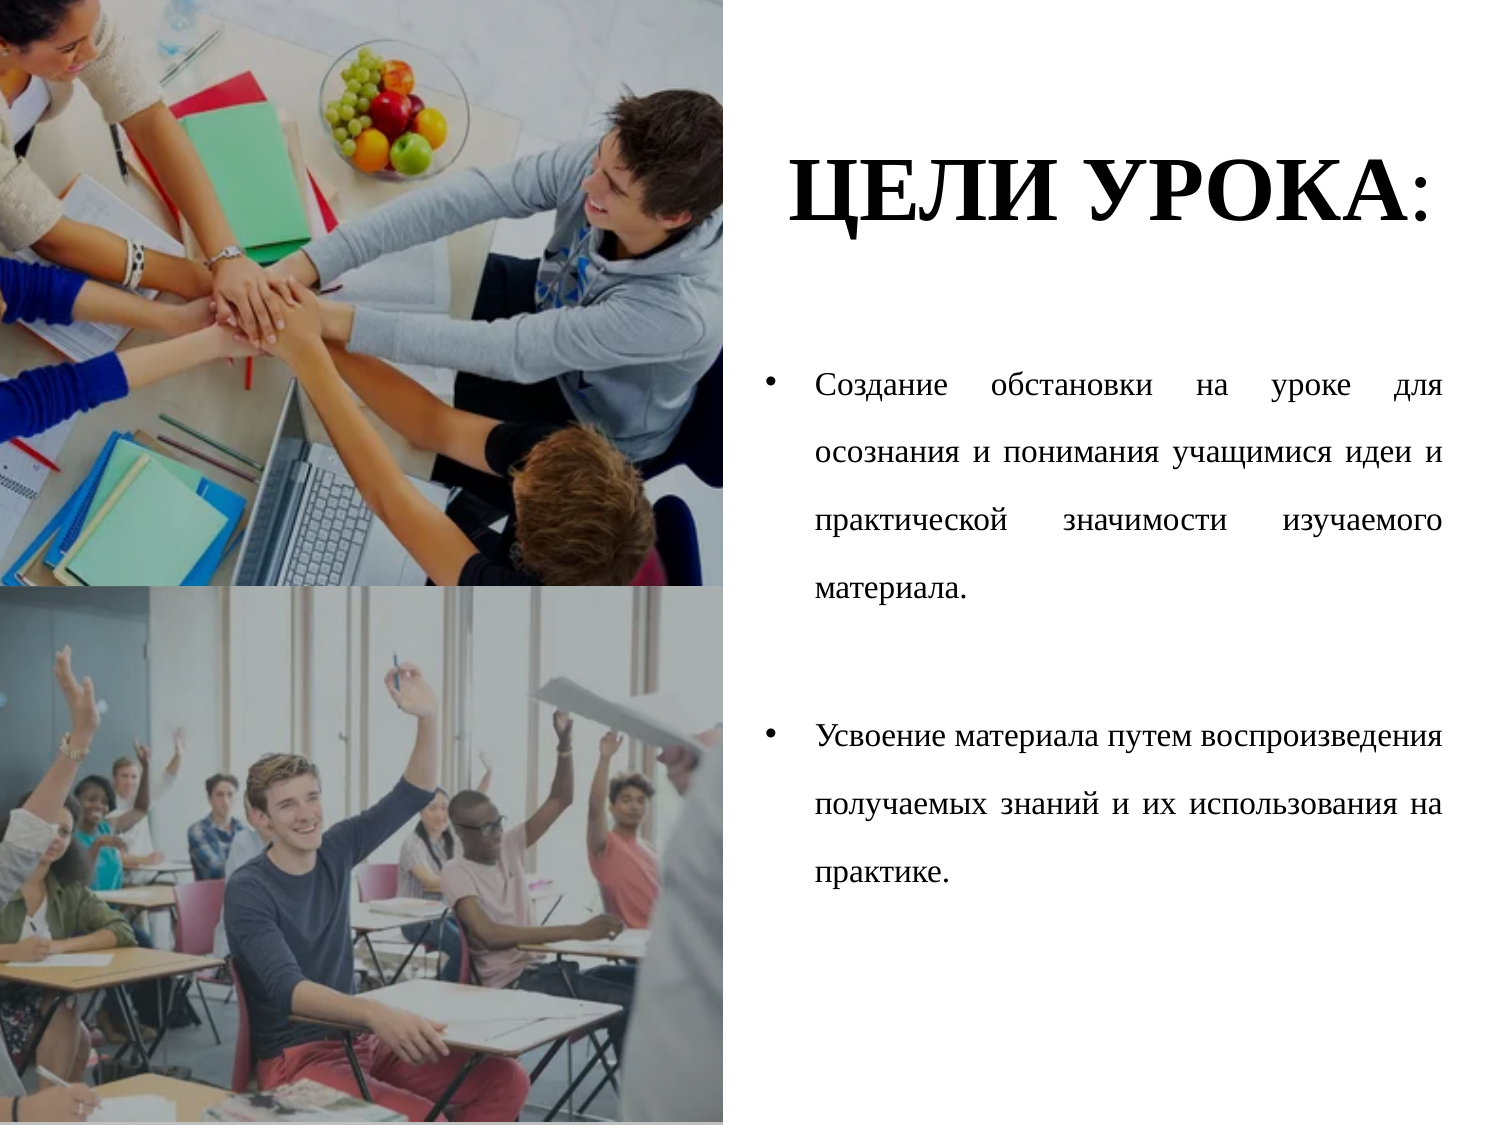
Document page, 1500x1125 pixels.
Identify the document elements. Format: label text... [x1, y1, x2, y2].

title ЦЕЛИ УРОКА: [738, 90, 1484, 278]
picture [0, 0, 726, 1123]
list Создание обстановки на уроке для осознания и понимания учащимися идеи и практической значимости изучаемого материала. Усвоение материала путем воспроизведения получаемых знаний и их использования на практике. [748, 324, 1461, 919]
